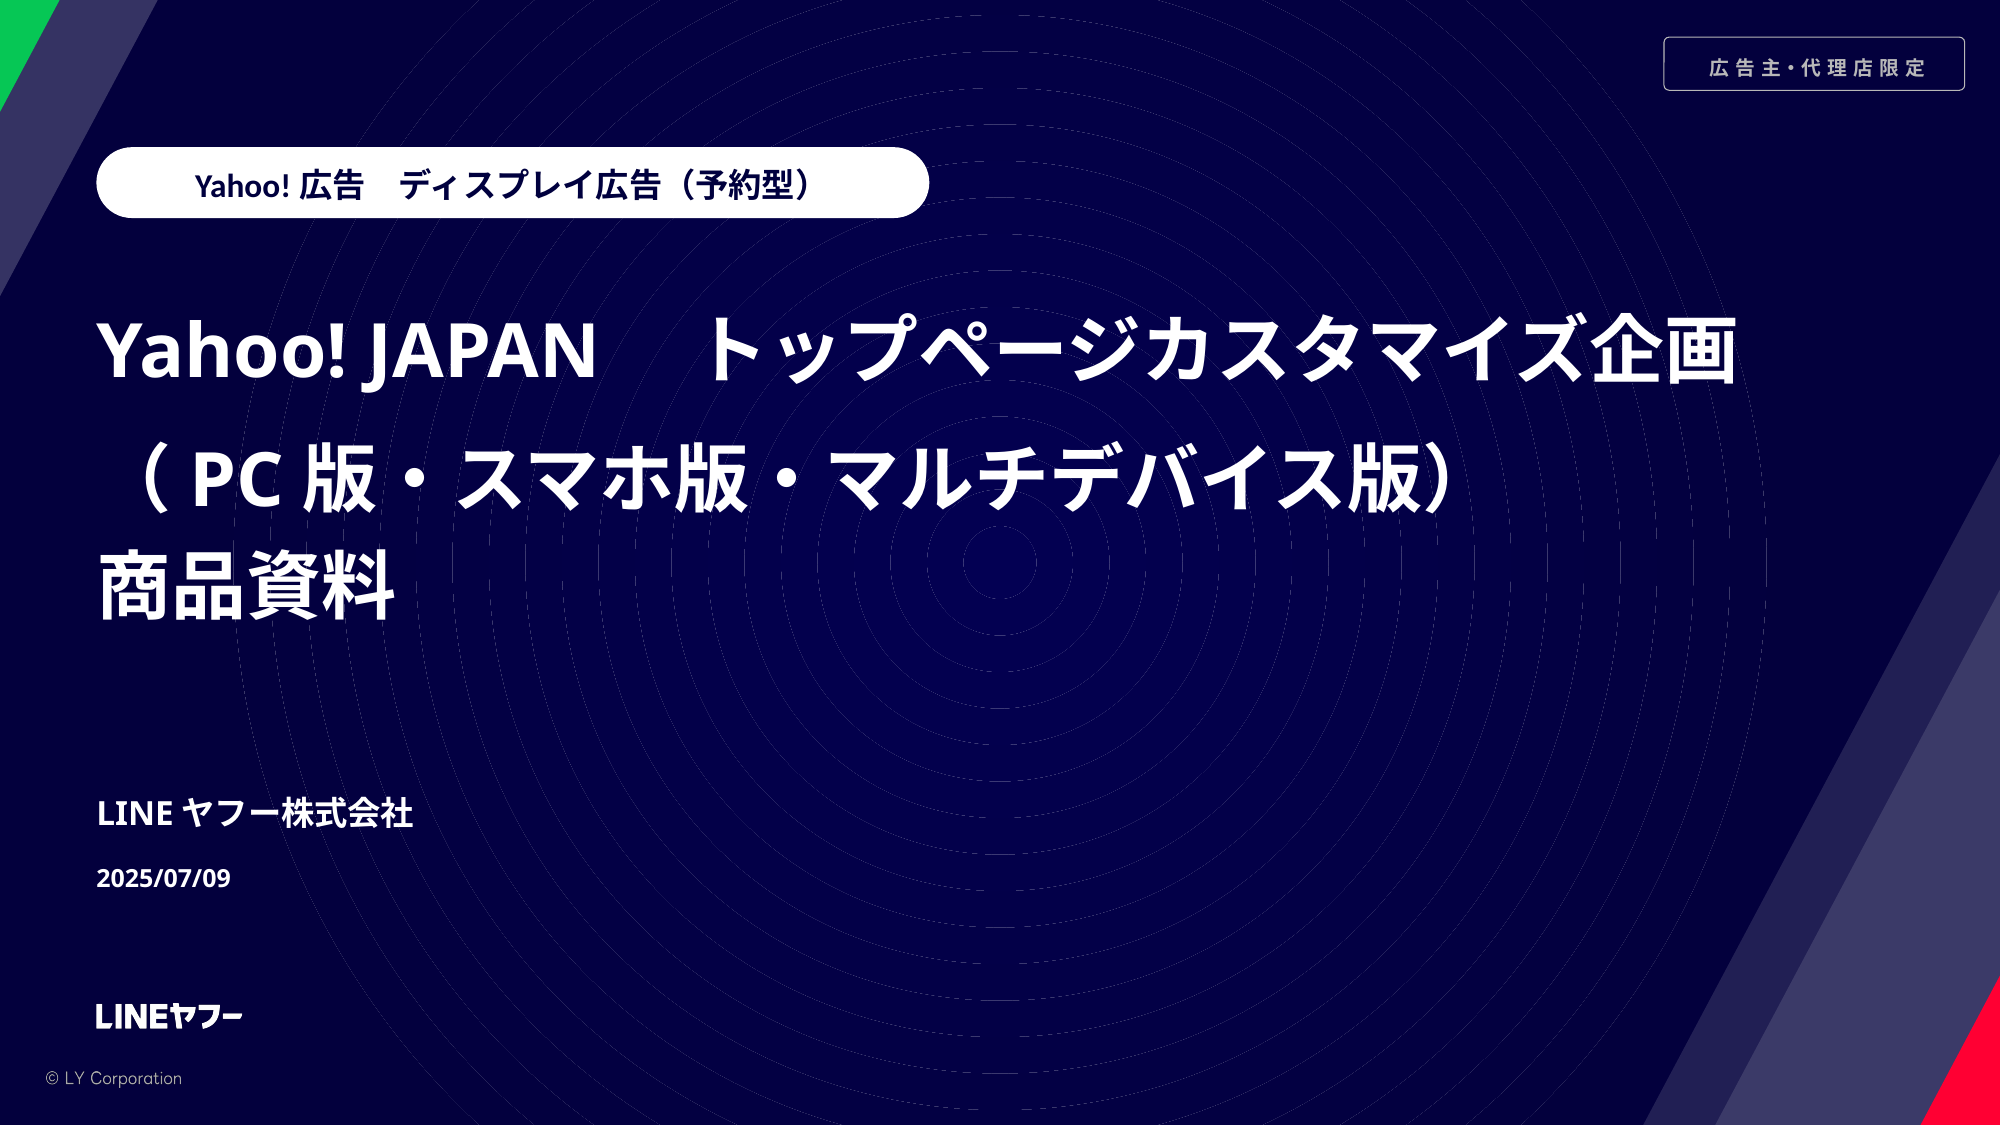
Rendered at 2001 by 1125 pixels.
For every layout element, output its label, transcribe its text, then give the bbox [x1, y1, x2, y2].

list Yahoo! JAPAN トップページカスタマイズ企画 （PC版・スマホ版・マルチデバイス版） 商品資料 [96, 278, 1977, 618]
picture [46, 1071, 181, 1088]
list 2025/07/09 [96, 865, 939, 902]
list LINEヤフー株式会社 [96, 723, 1552, 832]
